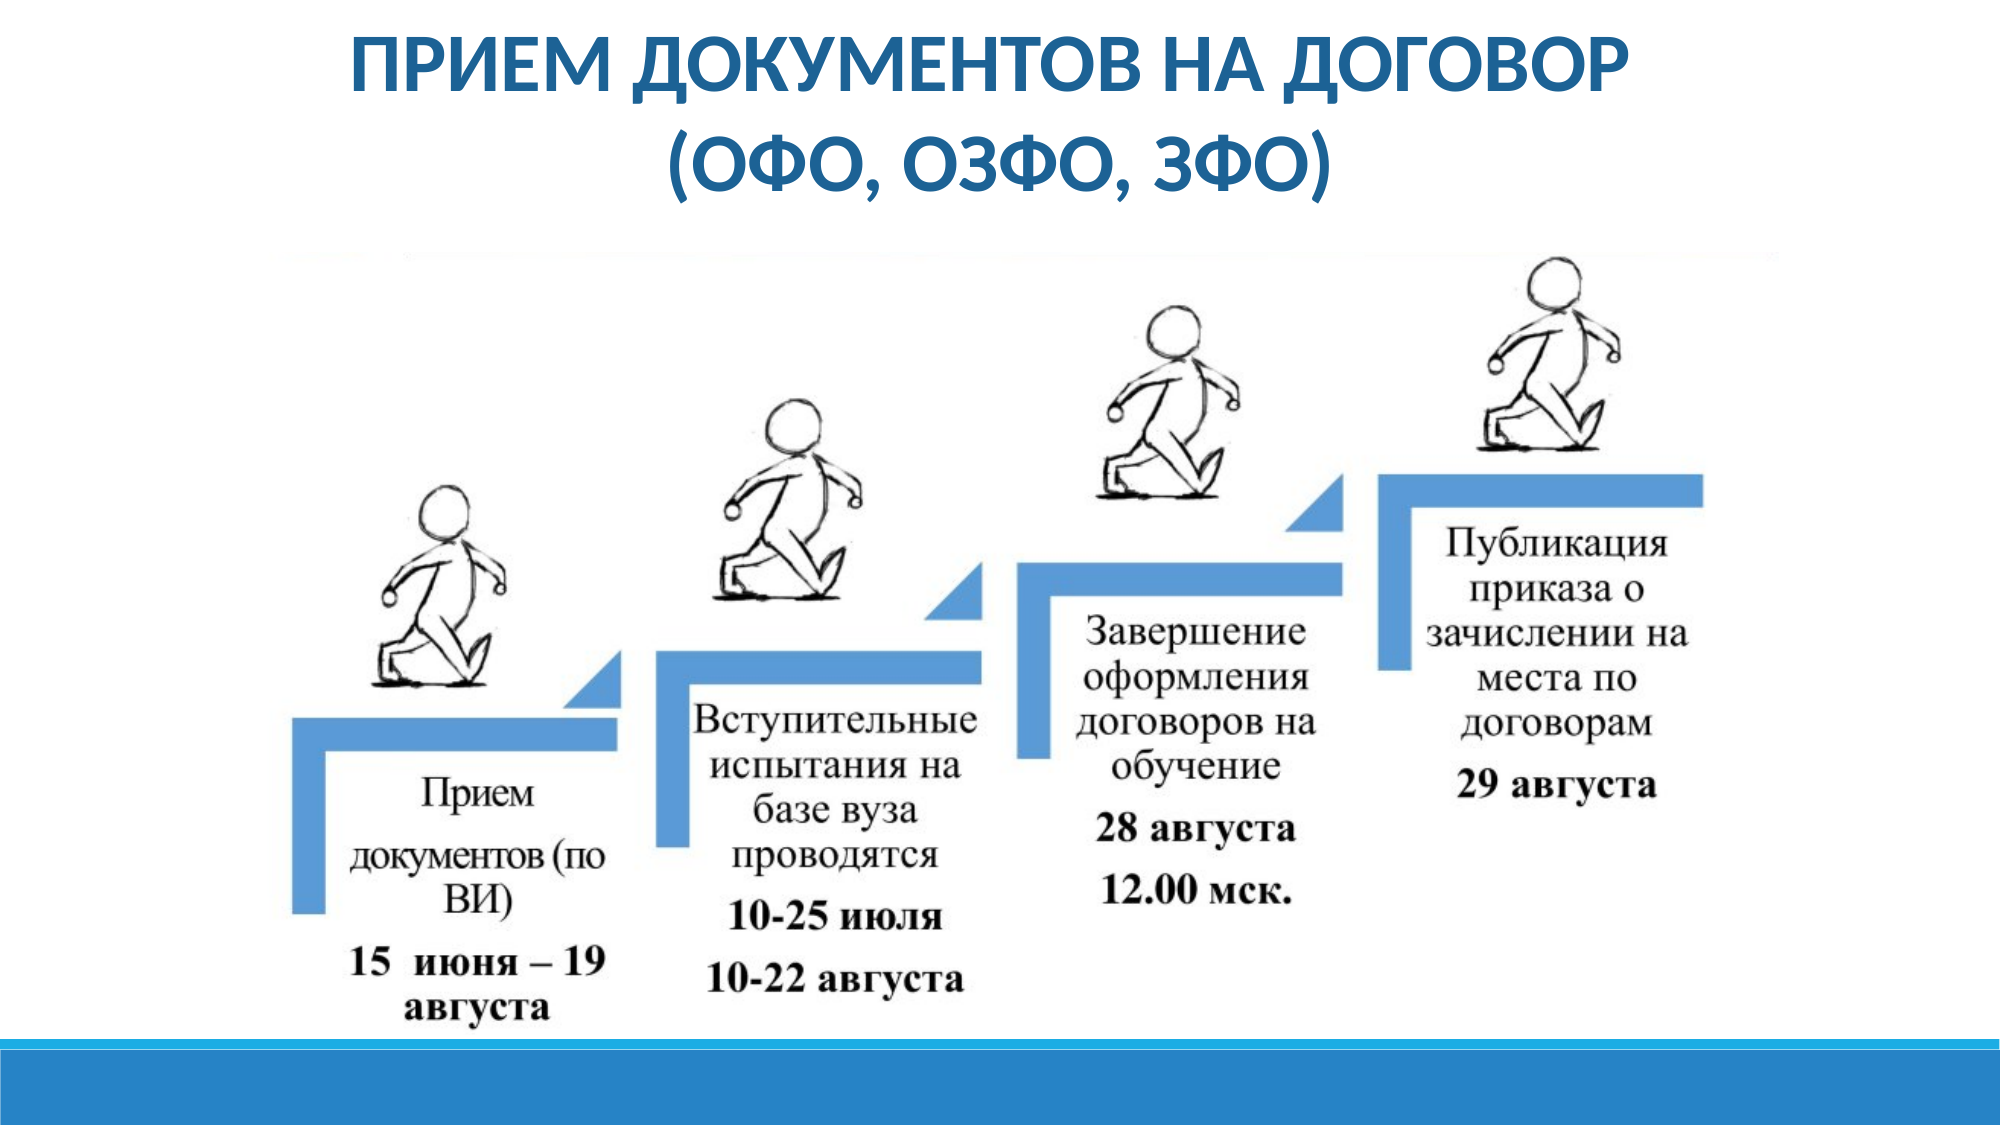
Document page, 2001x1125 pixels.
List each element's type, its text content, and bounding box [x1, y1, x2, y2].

picture [220, 252, 1780, 1035]
text_box ПРИЕМ ДОКУМЕНТОВ НА ДОГОВОР (ОФО, ОЗФО, ЗФО) [0, 1, 2000, 216]
